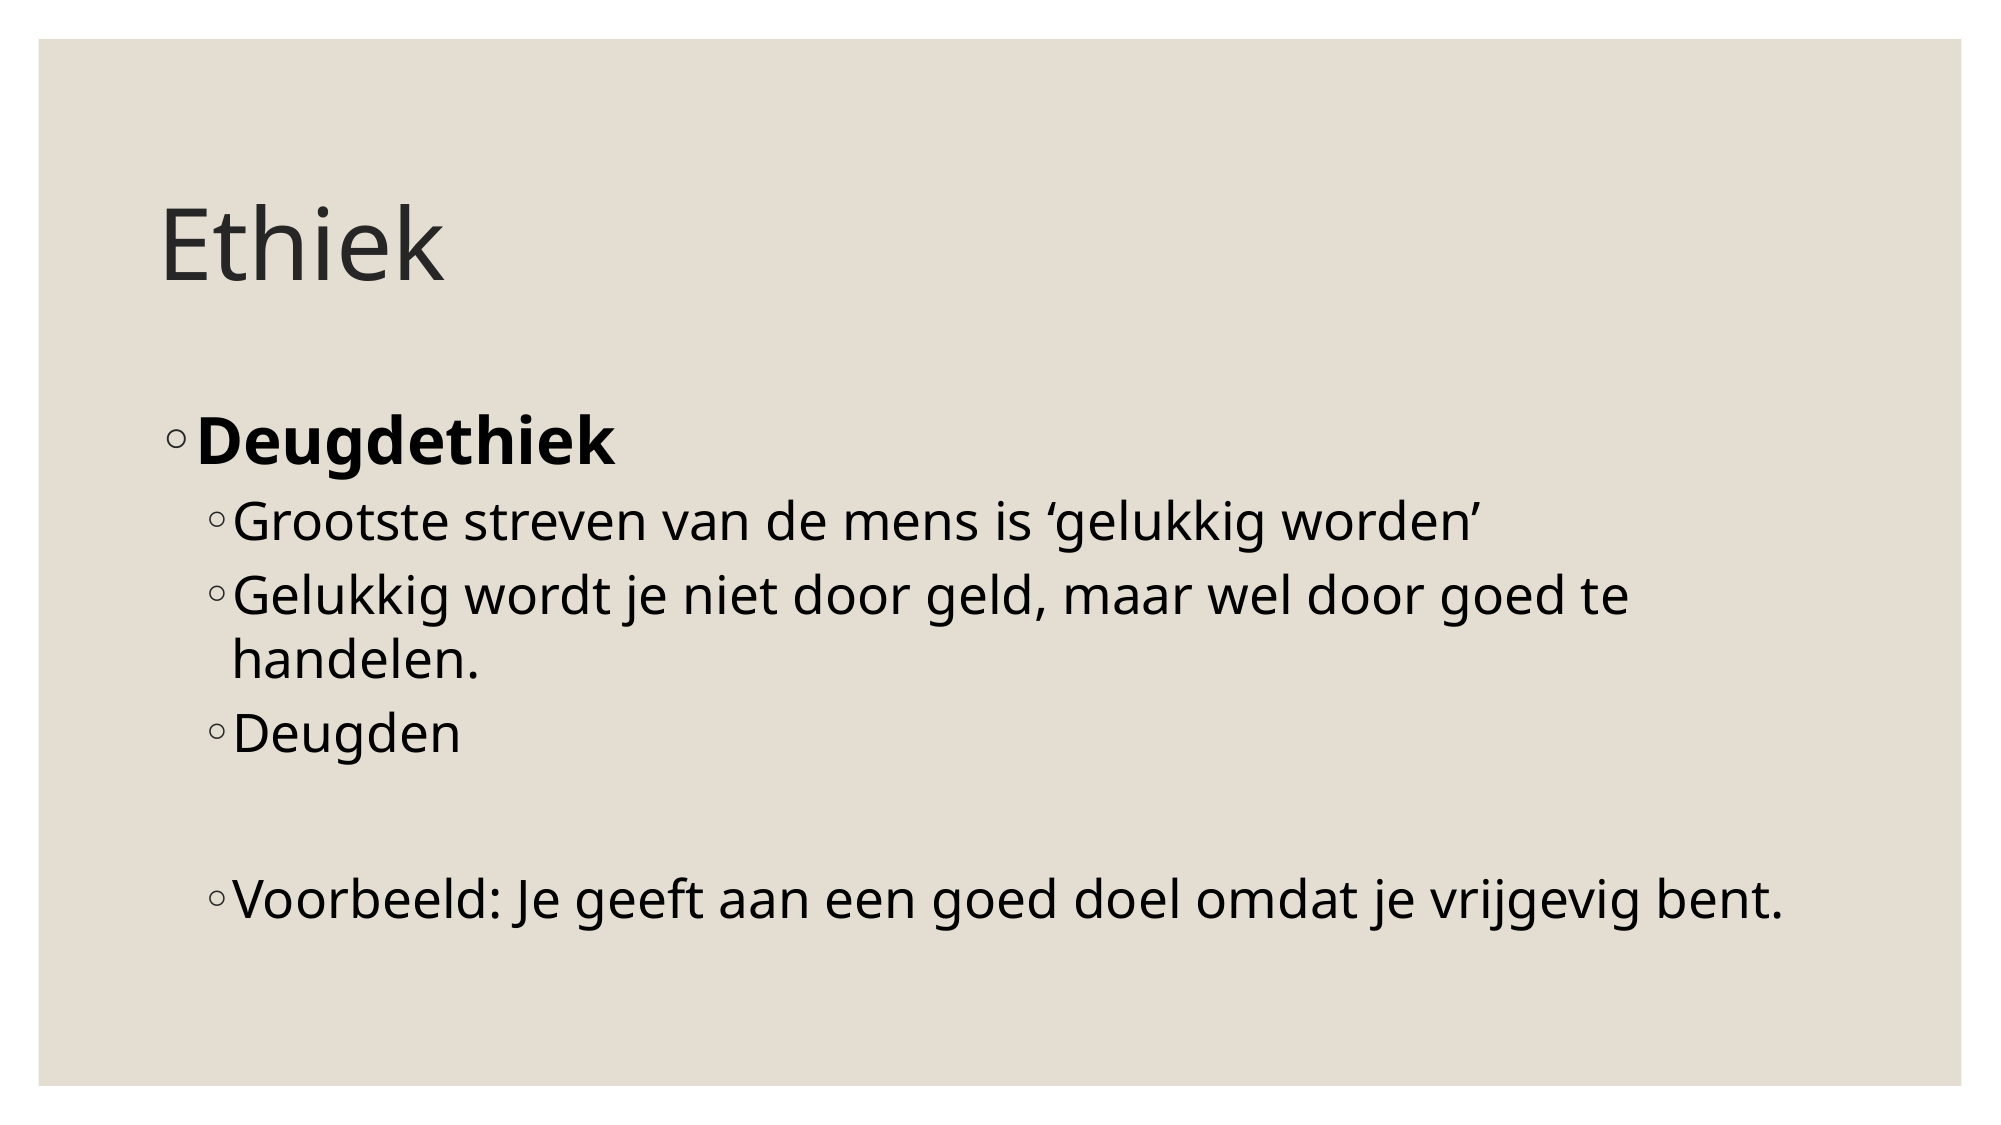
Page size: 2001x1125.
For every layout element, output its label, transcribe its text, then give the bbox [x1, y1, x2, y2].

title Ethiek [142, 105, 1173, 391]
list Deugdethiek Grootste streven van de mens is ‘gelukkig worden’ Gelukkig wordt je niet door geld, maar wel door goed te handelen. Deugden Voorbeeld: Je geeft aan een goed doel omdat je vrijgevig bent. [142, 391, 1802, 990]
